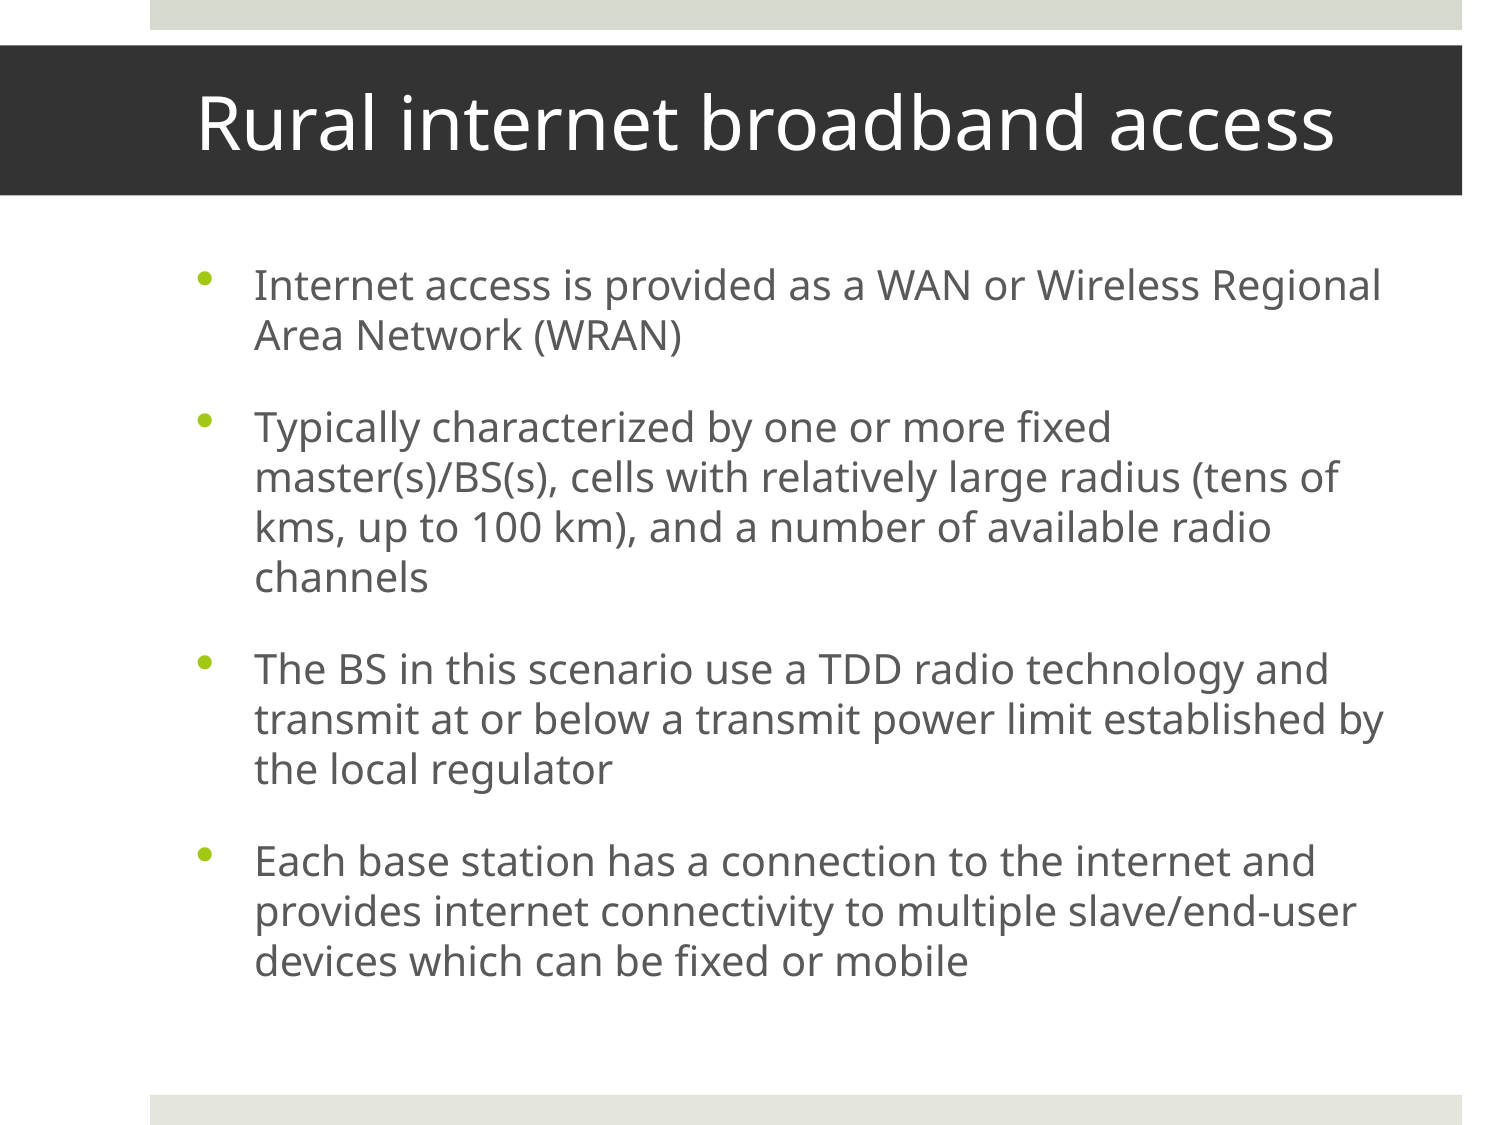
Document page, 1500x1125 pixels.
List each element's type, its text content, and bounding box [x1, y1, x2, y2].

list Internet access is provided as a WAN or Wireless Regional Area Network (WRAN) Typically characterized by one or more fixed master(s)/BS(s), cells with relatively large radius (tens of kms, up to 100 km), and a number of available radio channels The BS in this scenario use a TDD radio technology and transmit at or below a transmit power limit established by the local regulator Each base station has a connection to the internet and provides internet connectivity to multiple slave/end-user devices which can be fixed or mobile [182, 251, 1432, 1028]
title Rural internet broadband access [0, 45, 1463, 196]
